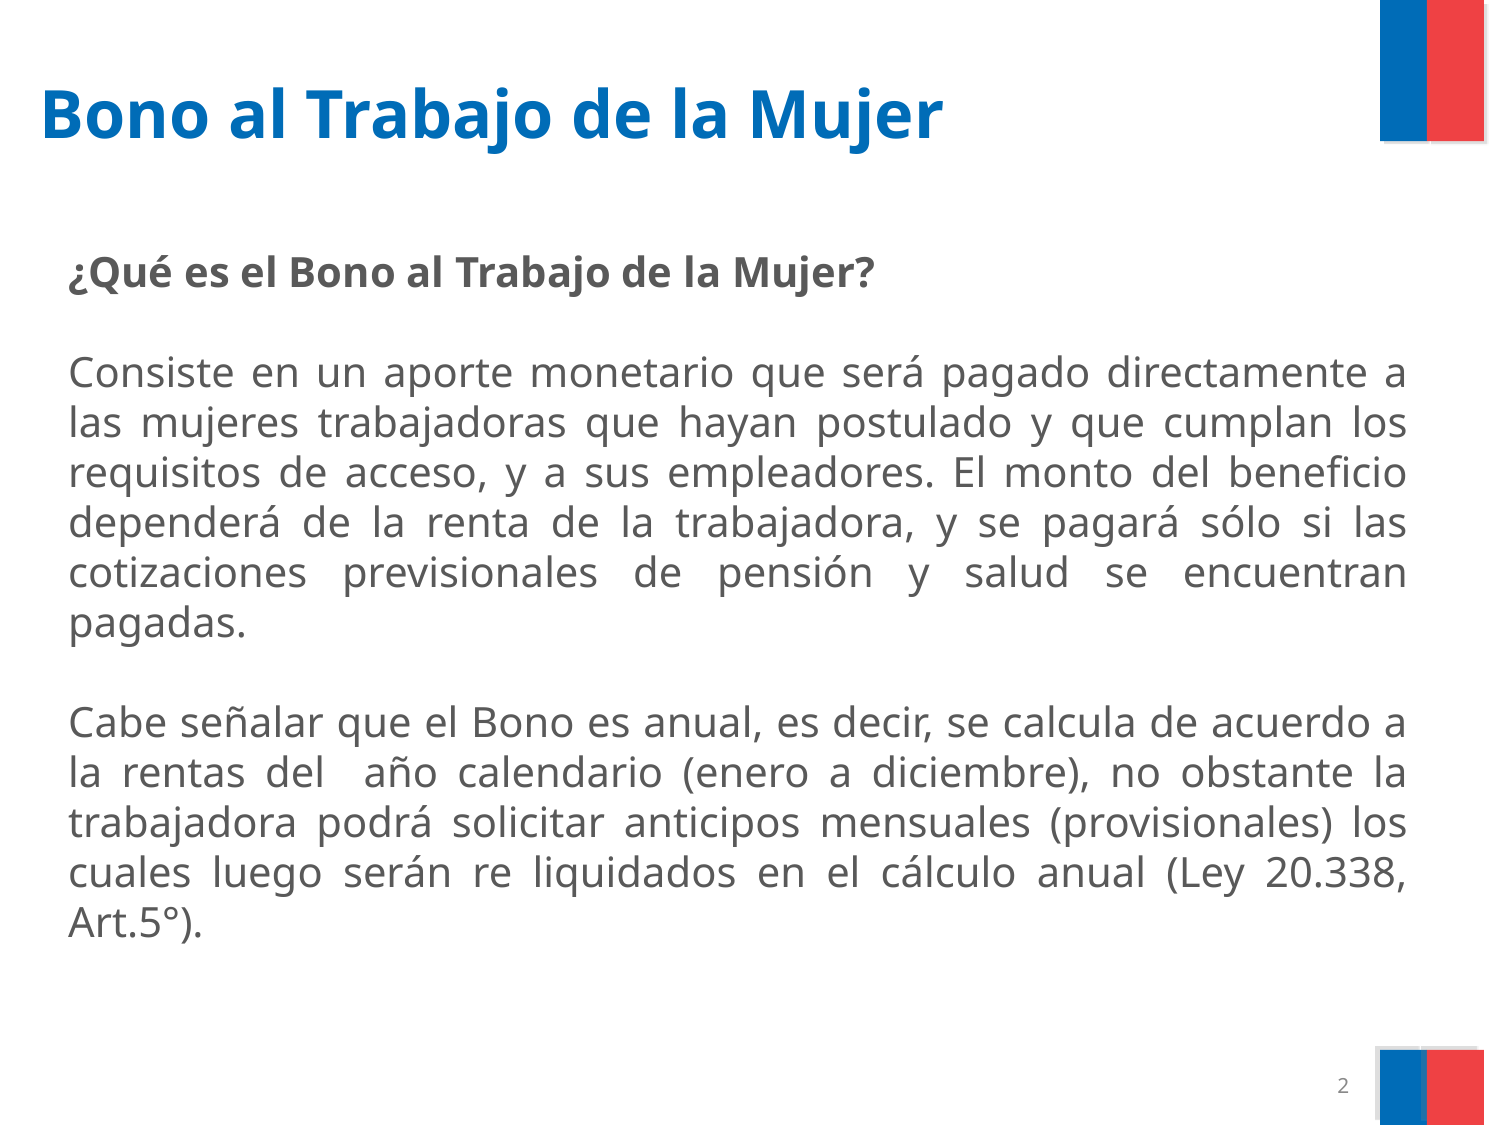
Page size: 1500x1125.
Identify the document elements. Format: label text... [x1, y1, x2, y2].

slide_number 2 [1014, 1071, 1365, 1103]
text_box ¿Qué es el Bono al Trabajo de la Mujer? Consiste en un aporte monetario que será pagado directamente a las mujeres trabajadoras que hayan postulado y que cumplan los requisitos de acceso, y a sus empleadores. El monto del beneficio dependerá de la renta de la trabajadora, y se pagará sólo si las cotizaciones previsionales de pensión y salud se encuentran pagadas. Cabe señalar que el Bono es anual, es decir, se calcula de acuerdo a la rentas del año calendario (enero a diciembre), no obstante la trabajadora podrá solicitar anticipos mensuales (provisionales) los cuales luego serán re liquidados en el cálculo anual (Ley 20.338, Art.5°). [53, 238, 1424, 1071]
title Bono al Trabajo de la Mujer [24, 63, 1365, 164]
